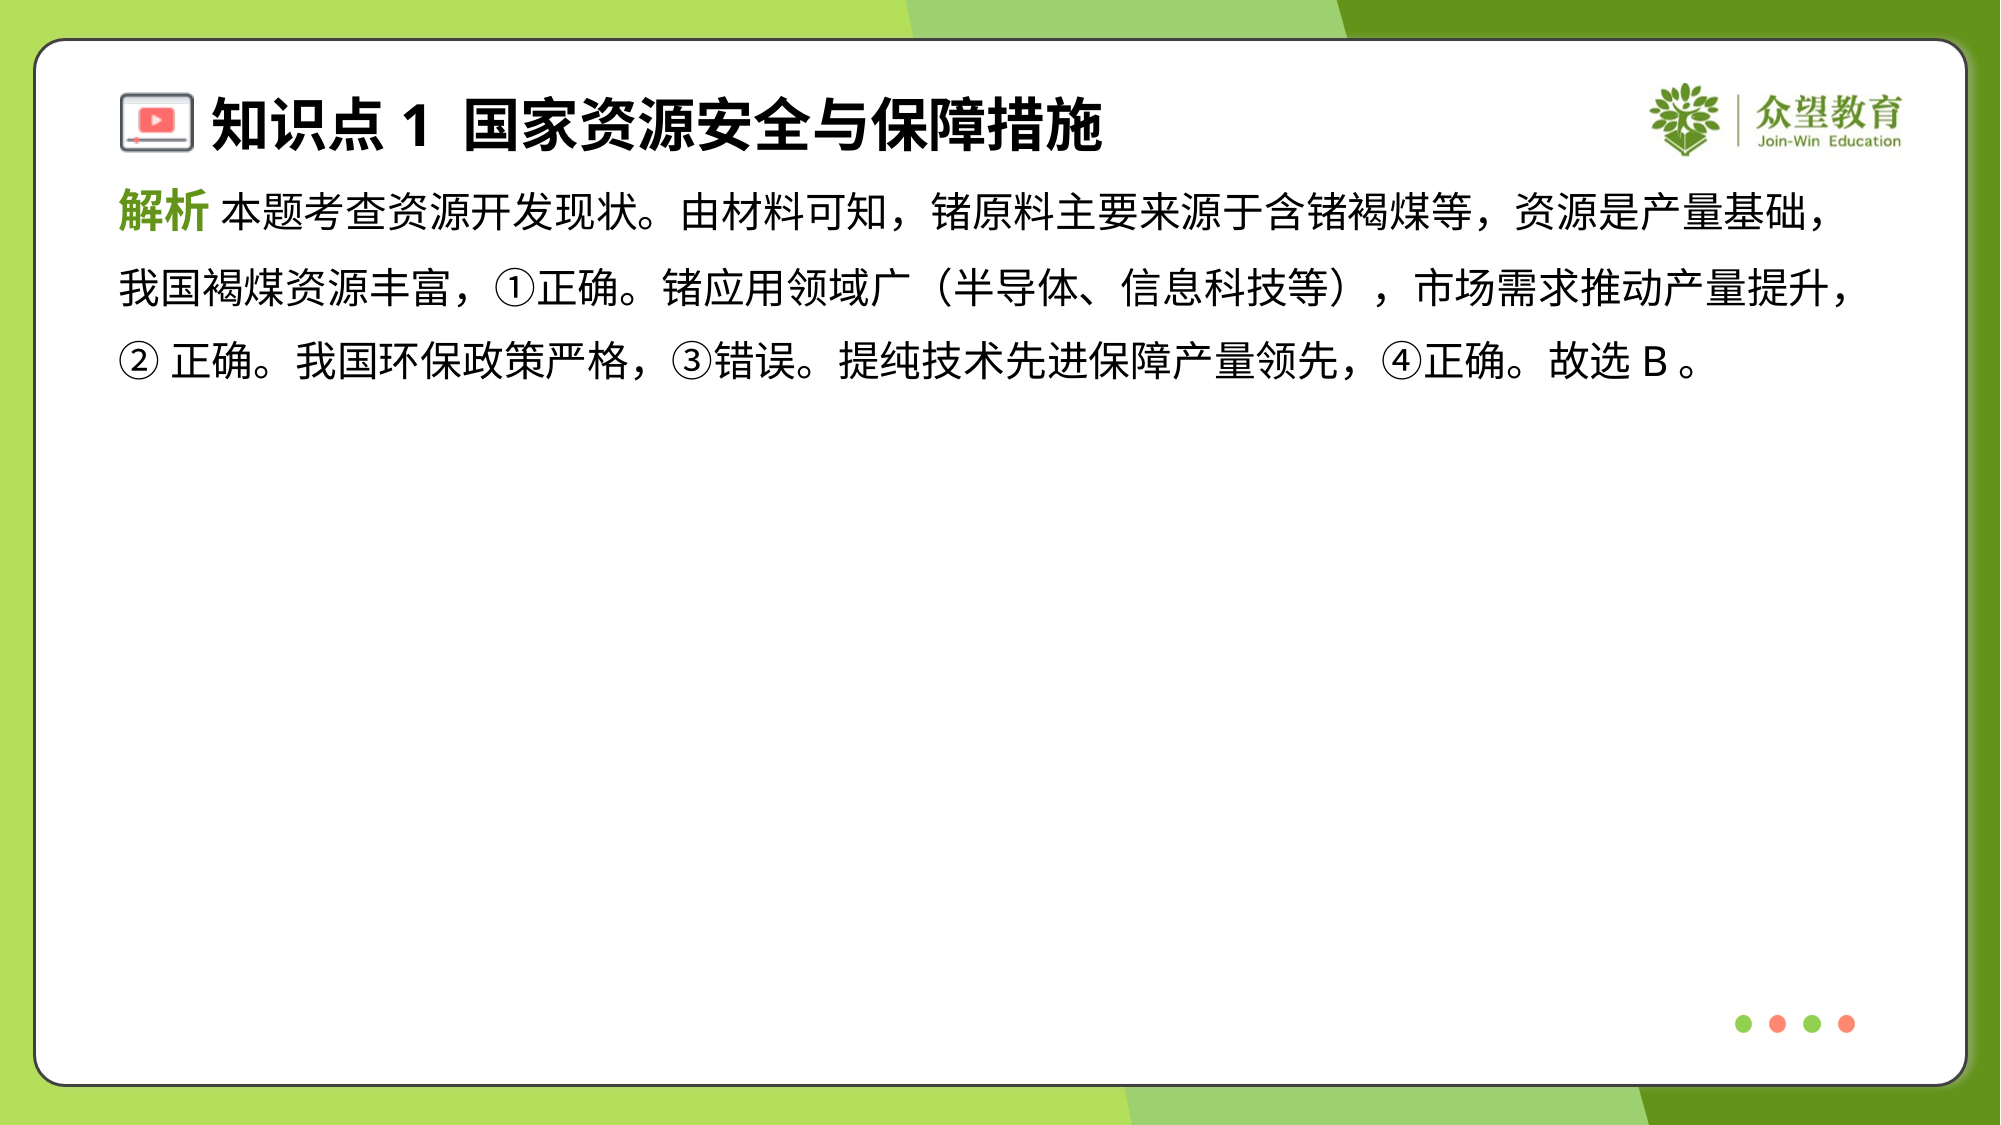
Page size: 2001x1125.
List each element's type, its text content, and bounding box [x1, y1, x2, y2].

picture [0, 0, 2000, 1125]
text_box 解析 本题考查资源开发现状。由材料可知，锗原料主要来源于含锗褐煤等，资源是产量基础， 我国褐煤资源丰富，①正确。锗应用领域广（半导体、信息科技等），市场需求推动产量提升， ②正确。我国环保政策严格，③错误。提纯技术先进保障产量领先，④正确。故选B。 [118, 159, 1883, 377]
